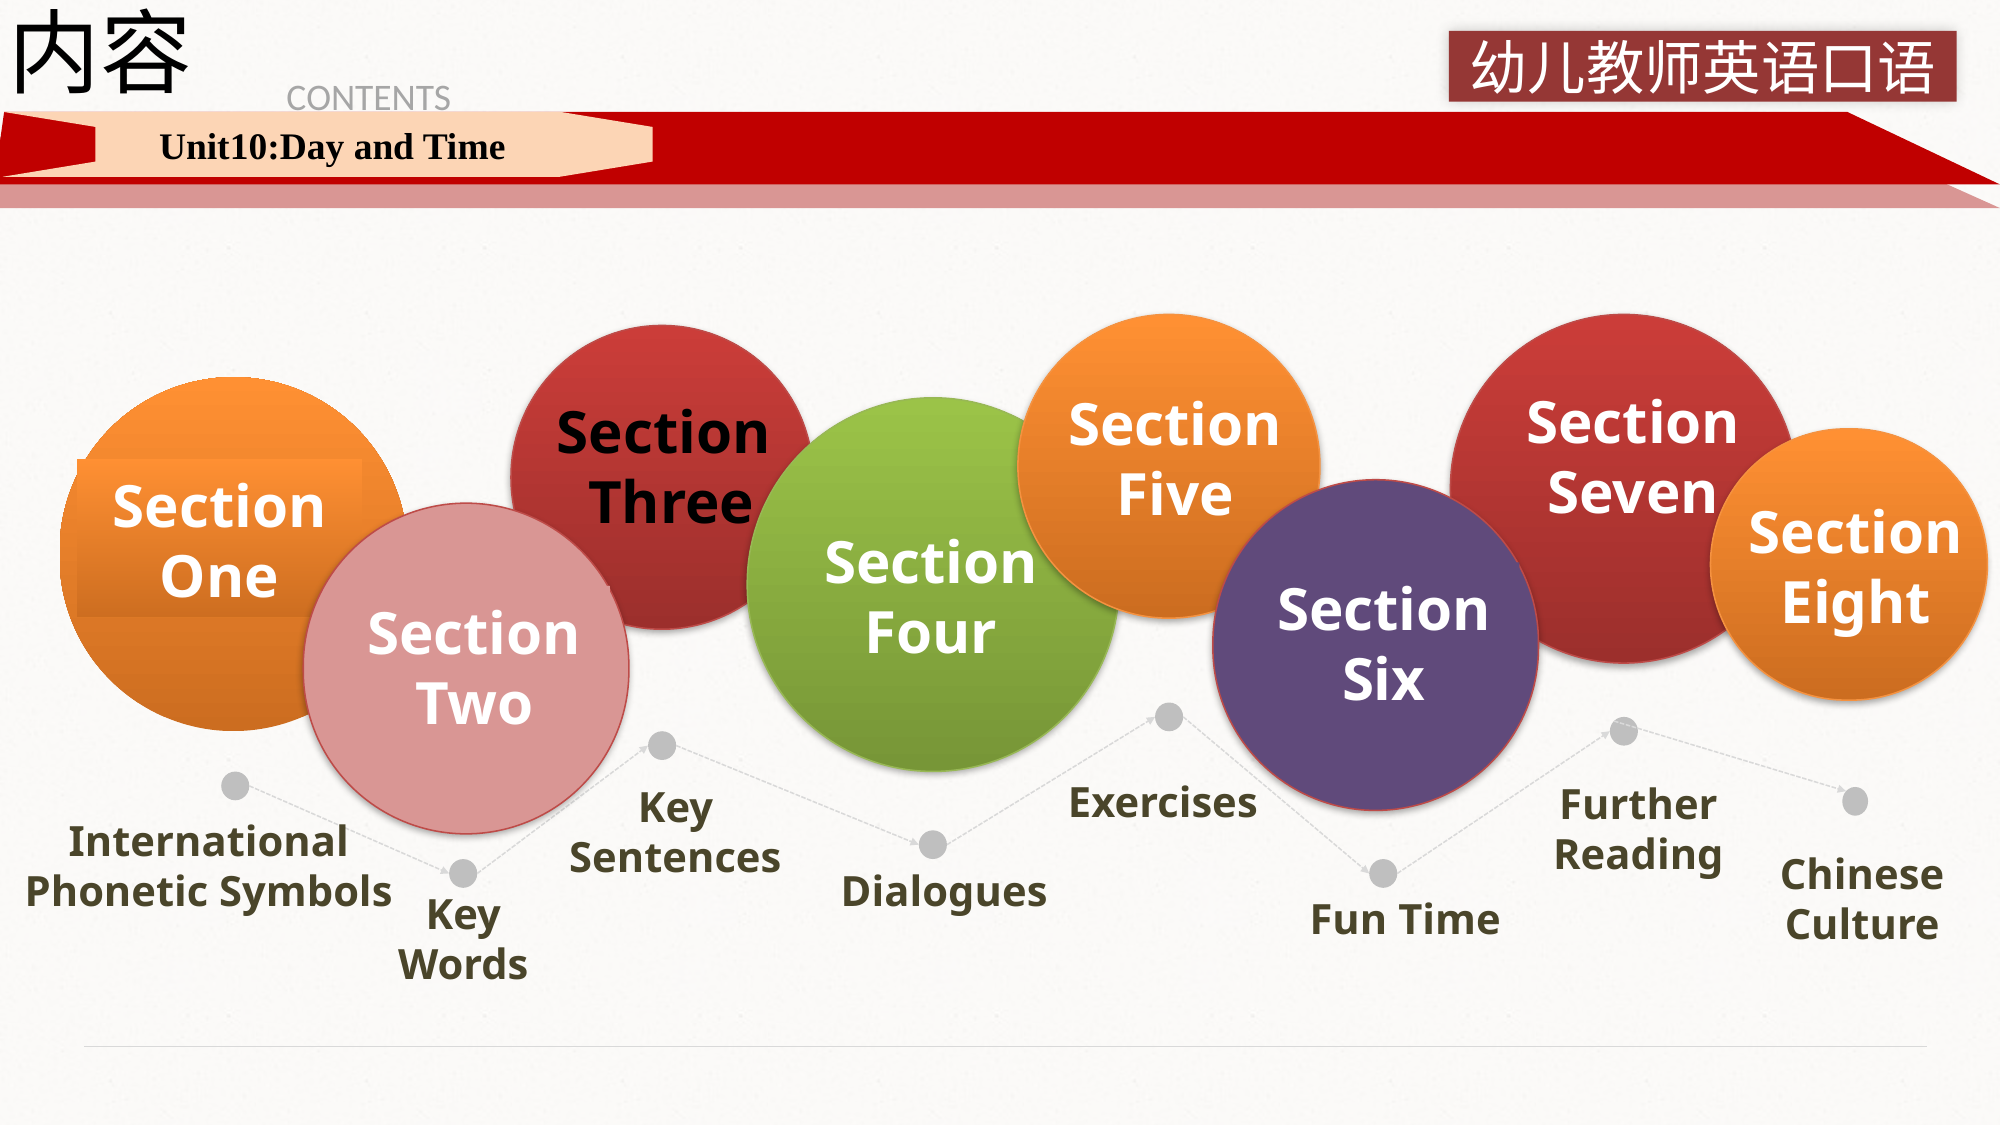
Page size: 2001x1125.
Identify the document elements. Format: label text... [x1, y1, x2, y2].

text_box [0, 109, 2000, 187]
text_box Unit10:Day and Time [0, 109, 655, 179]
text_box [0, 187, 2000, 211]
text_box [11, 314, 1993, 1047]
text_box 内容 [0, 0, 571, 111]
text_box 幼儿教师英语口语 [1448, 30, 1957, 102]
text_box CONTENTS [184, 64, 553, 109]
